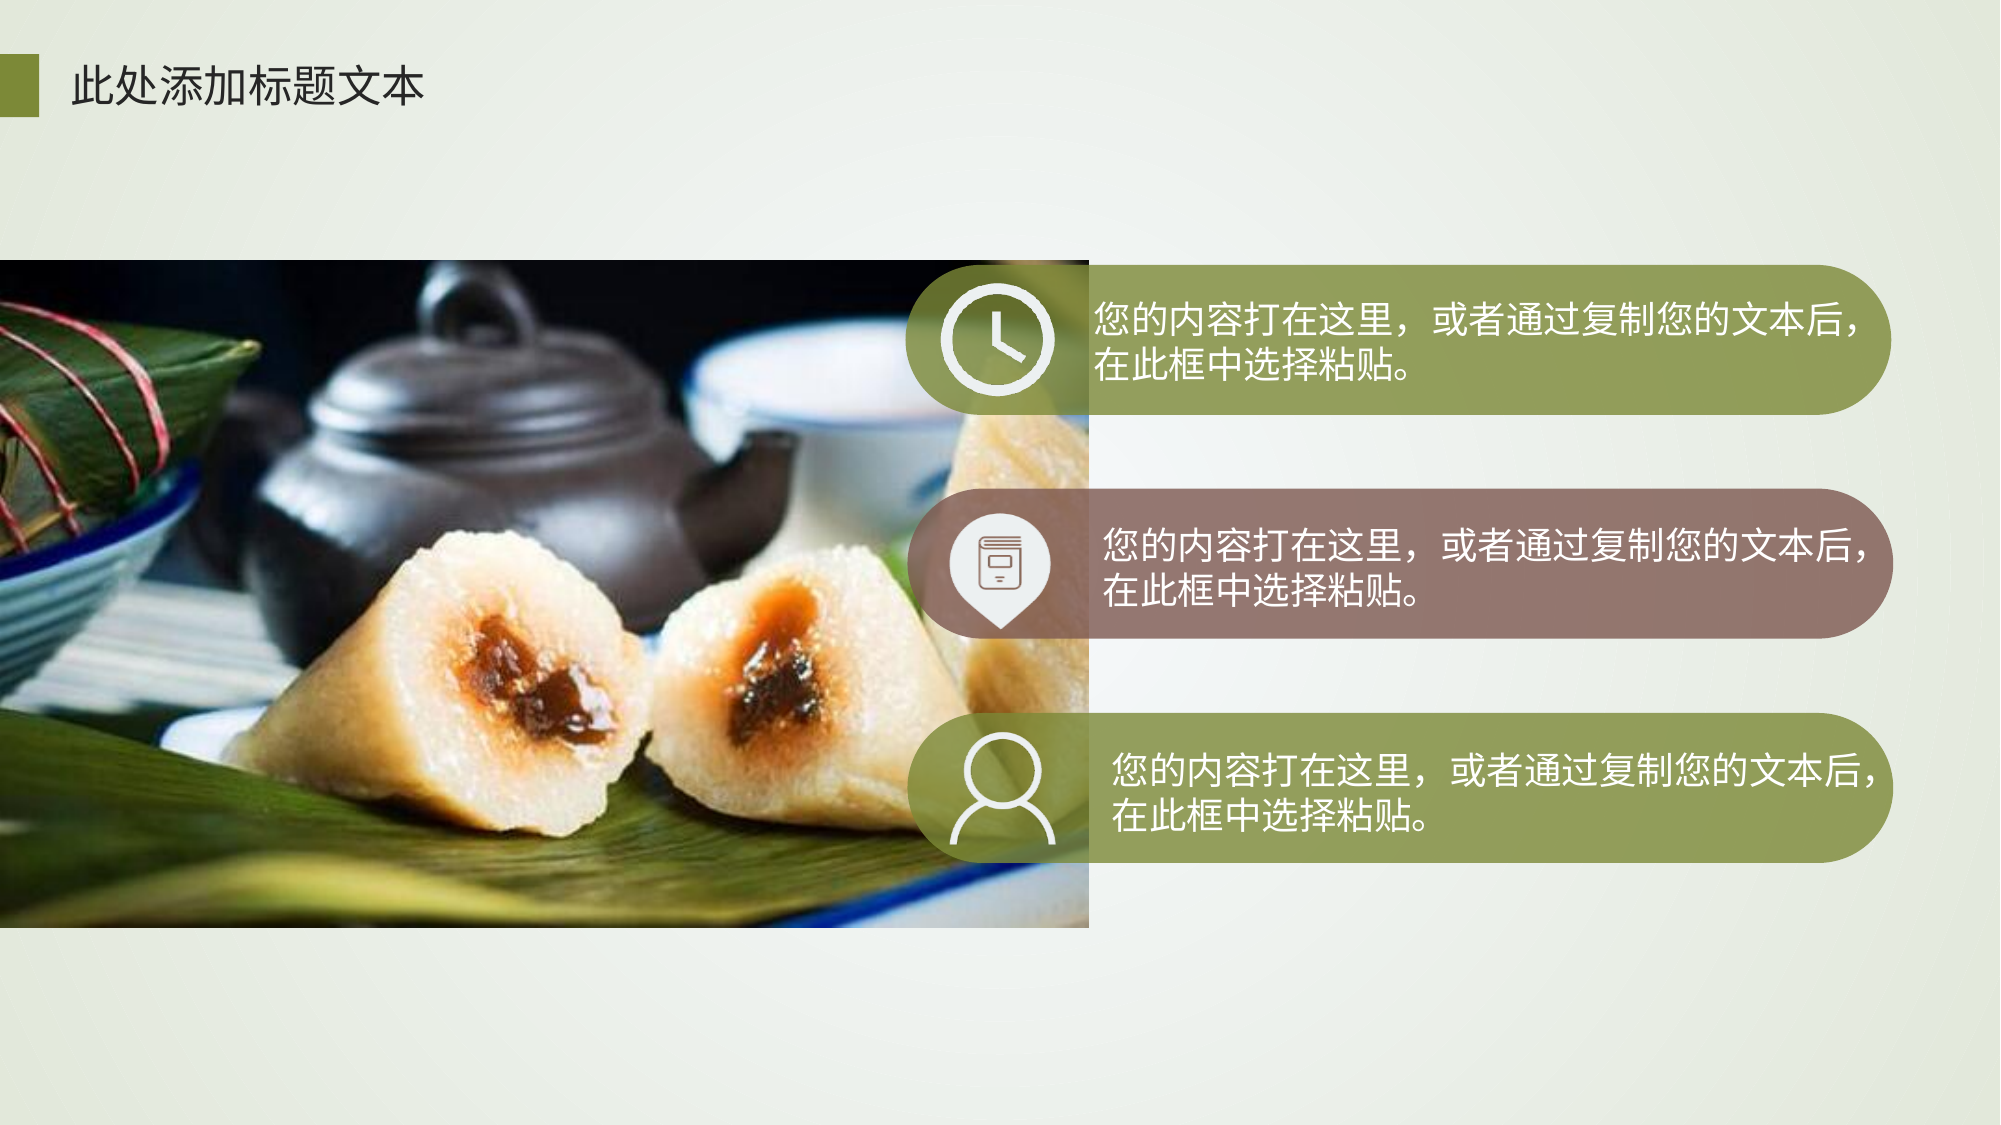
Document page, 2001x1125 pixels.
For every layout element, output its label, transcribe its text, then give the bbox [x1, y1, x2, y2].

text_box 此处添加标题文本 [70, 58, 679, 112]
text_box 您的内容打在这里，或者通过复制您的文本后，在此框中选择粘贴。 [1089, 514, 1901, 620]
picture [0, 257, 1089, 928]
text_box [1089, 263, 1873, 289]
text_box [1089, 711, 1877, 865]
text_box 您的内容打在这里，或者通过复制您的文本后，在此框中选择粘贴。 [1096, 739, 1909, 845]
text_box [0, 53, 40, 118]
text_box [1089, 620, 1870, 640]
text_box [1089, 394, 1870, 416]
text_box [1089, 487, 1876, 514]
text_box 您的内容打在这里，或者通过复制您的文本后，在此框中选择粘贴。 [1089, 289, 1892, 394]
